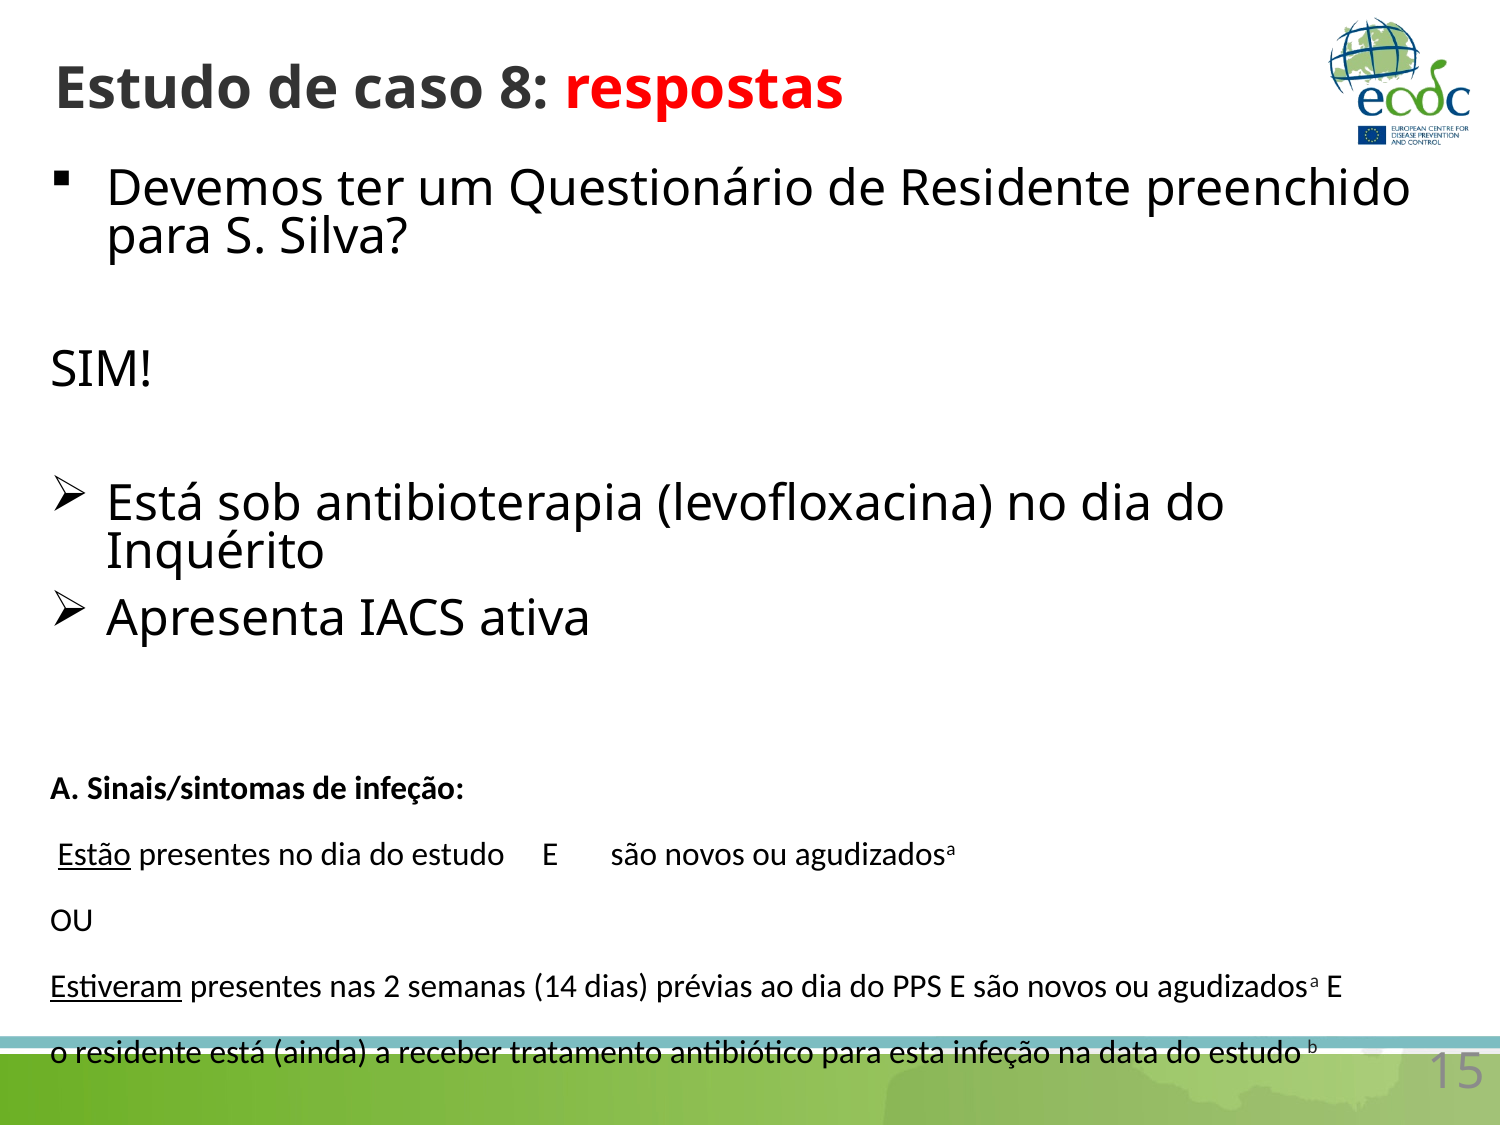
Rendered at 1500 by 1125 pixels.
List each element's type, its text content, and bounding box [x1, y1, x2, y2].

title Estudo de caso 8: respostas [54, 58, 1405, 152]
picture [1328, 17, 1473, 148]
slide_number 15 [1149, 1042, 1500, 1103]
picture [0, 1036, 1500, 1125]
list Devemos ter um Questionário de Residente preenchido para S. Silva? SIM! Está sob antibioterapia (levofloxacina) no dia do Inquérito Apresenta IACS ativa A. Sinais/sintomas de infeção: Estão presentes no dia do estudo E são novos ou agudizadosa OU Estiveram presentes nas 2 semanas (14 dias) prévias ao dia do PPS E são novos ou agudizadosa E o residente está (ainda) a receber tratamento antibiótico para esta infeção na data do estudo b [49, 166, 1450, 1015]
